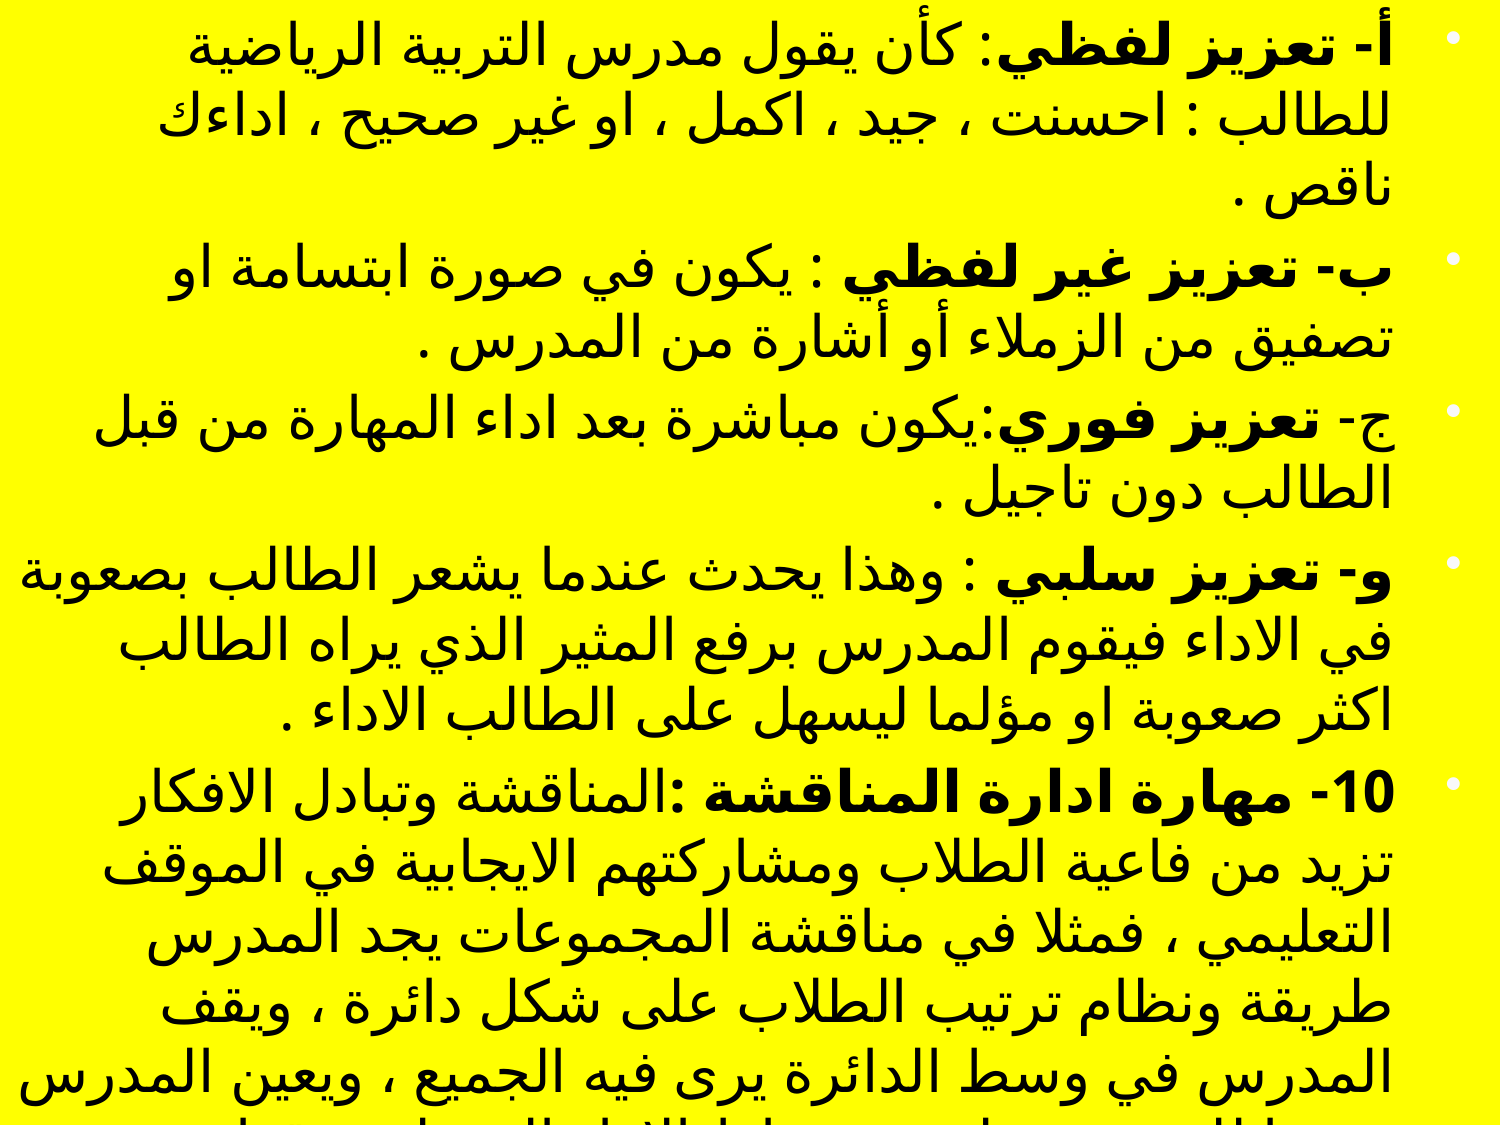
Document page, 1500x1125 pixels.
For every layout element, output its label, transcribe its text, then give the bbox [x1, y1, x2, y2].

list أ- تعزيز لفظي: كأن يقول مدرس التربية الرياضية للطالب : احسنت ، جيد ، اكمل ، او غير صحيح ، اداءك ناقص . ب- تعزيز غير لفظي : يكون في صورة ابتسامة او تصفيق من الزملاء أو أشارة من المدرس . ج- تعزيز فوري:يكون مباشرة بعد اداء المهارة من قبل الطالب دون تاجيل . و- تعزيز سلبي : وهذا يحدث عندما يشعر الطالب بصعوبة في الاداء فيقوم المدرس برفع المثير الذي يراه الطالب اكثر صعوبة او مؤلما ليسهل على الطالب الاداء . 10- مهارة ادارة المناقشة :المناقشة وتبادل الافكار تزيد من فاعية الطلاب ومشاركتهم الايجابية في الموقف التعليمي ، فمثلا في مناقشة المجموعات يجد المدرس طريقة ونظام ترتيب الطلاب على شكل دائرة ، ويقف المدرس في وسط الدائرة يرى فيه الجميع ، ويعين المدرس رئيسا للمجموعة لتدوين نقاط الاراء المختلفة وقواعد المناقشة التي توضح من قبل المدرس (كيف ياخذ الكلمة ، او كيف يعلق على كلام زملائه ، او طلب استفسار) وحتى تنجح هذه المناقشة لابد ان يشعر الطالب بالارتياح والاطمئنان . [0, 0, 1500, 1125]
